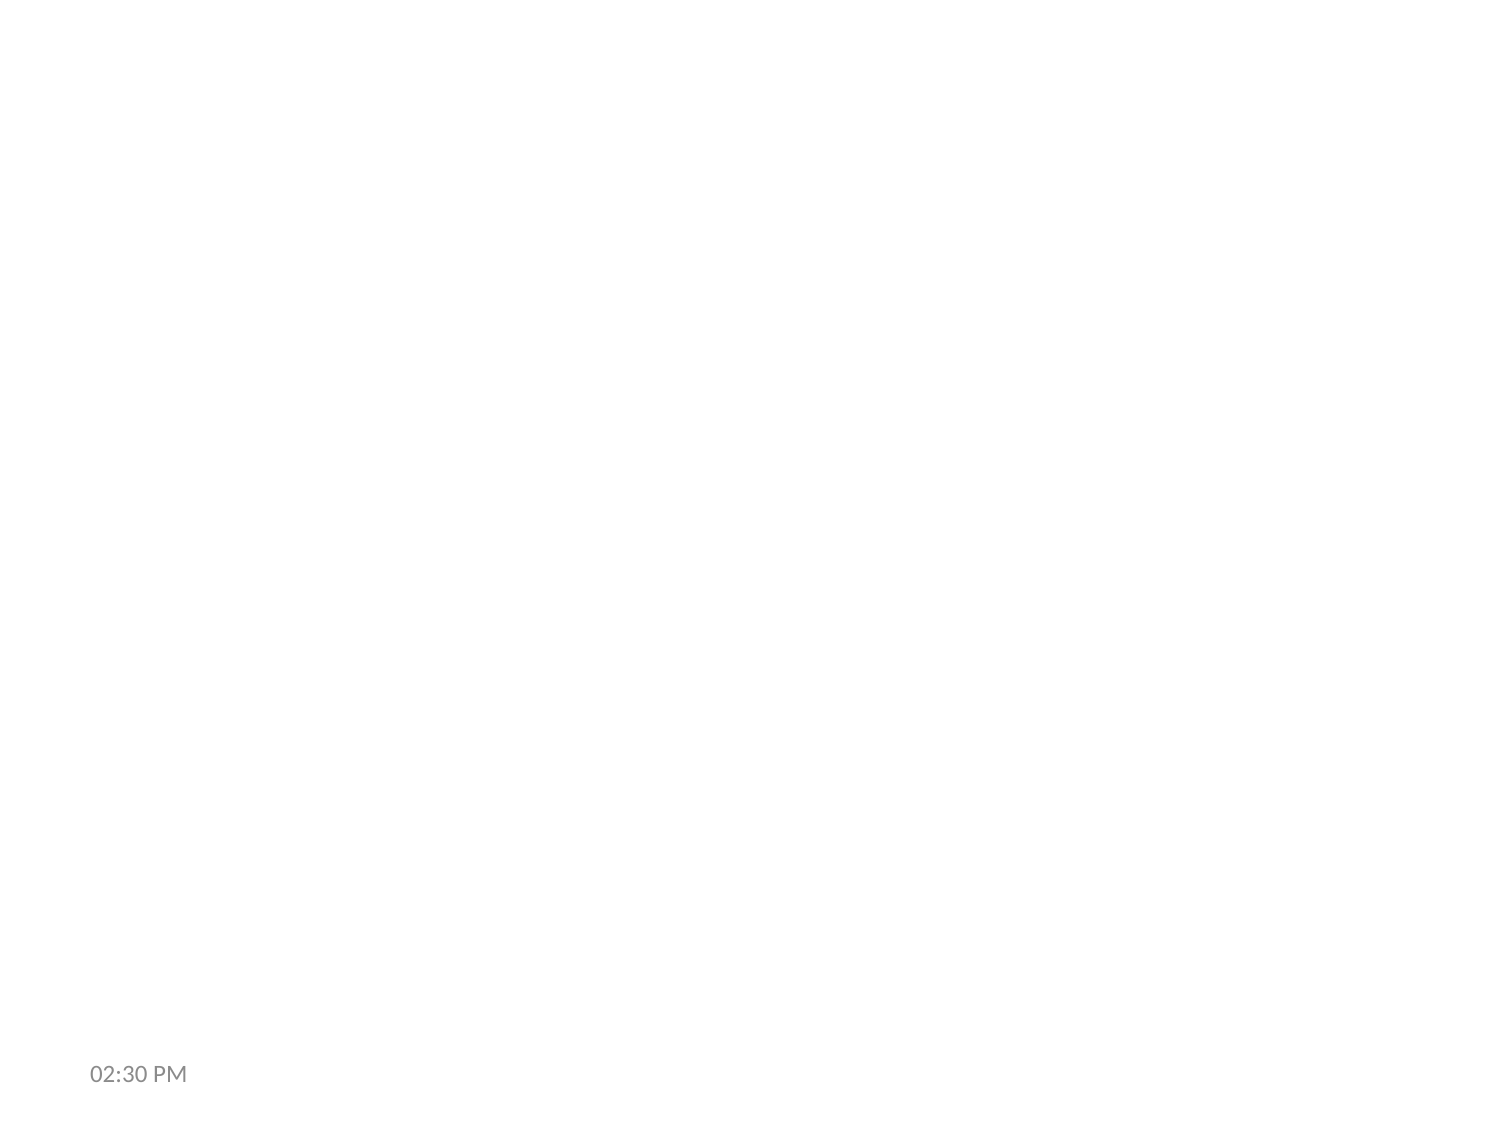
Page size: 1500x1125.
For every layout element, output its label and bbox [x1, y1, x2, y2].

slide_number [75, 1042, 425, 1103]
